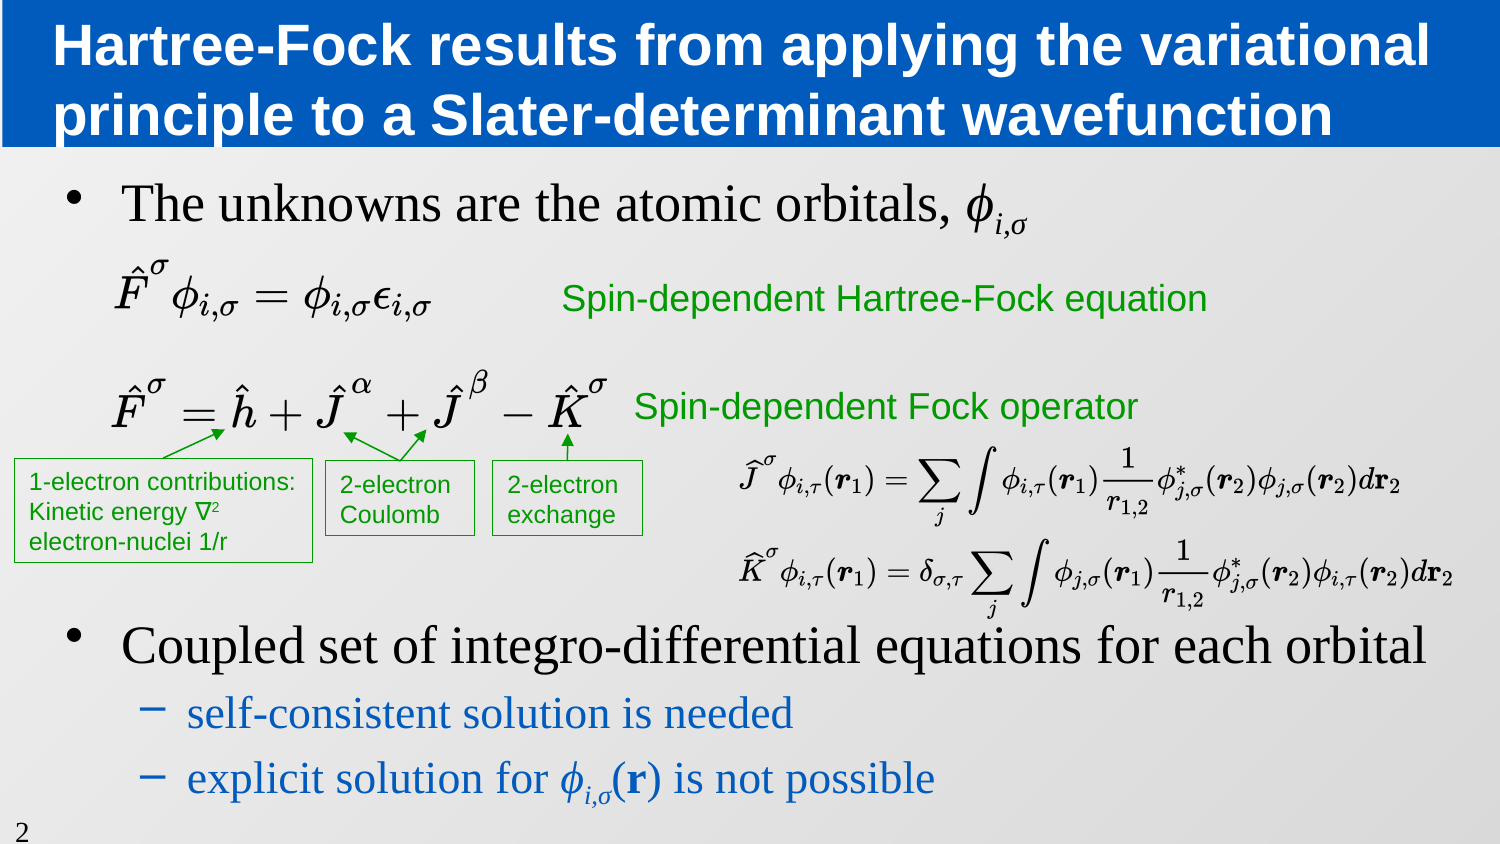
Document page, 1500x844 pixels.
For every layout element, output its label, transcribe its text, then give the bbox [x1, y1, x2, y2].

title Hartree-Fock results from applying the variational principle to a Slater-determinant wavefunction [37, 0, 1500, 147]
text_box 1-electron contributions: Kinetic energy ∇2 electron-nuclei 1/r [14, 458, 313, 563]
text_box 2-electron exchange [492, 460, 643, 536]
picture [738, 446, 1454, 623]
slide_number 2 [0, 806, 49, 844]
text_box Spin-dependent Hartree-Fock equation [546, 266, 1238, 326]
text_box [163, 429, 226, 459]
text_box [343, 432, 395, 462]
picture [110, 369, 609, 439]
text_box Spin-dependent Fock operator [618, 374, 1232, 435]
picture [113, 259, 433, 322]
text_box 2-electron Coulomb [325, 460, 475, 536]
list The unknowns are the atomic orbitals, ϕi,σ Coupled set of integro-differential equations for each orbital self-consistent solution is needed explicit solution for ϕi,σ(r) is not possible [49, 159, 1500, 844]
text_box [399, 429, 427, 462]
